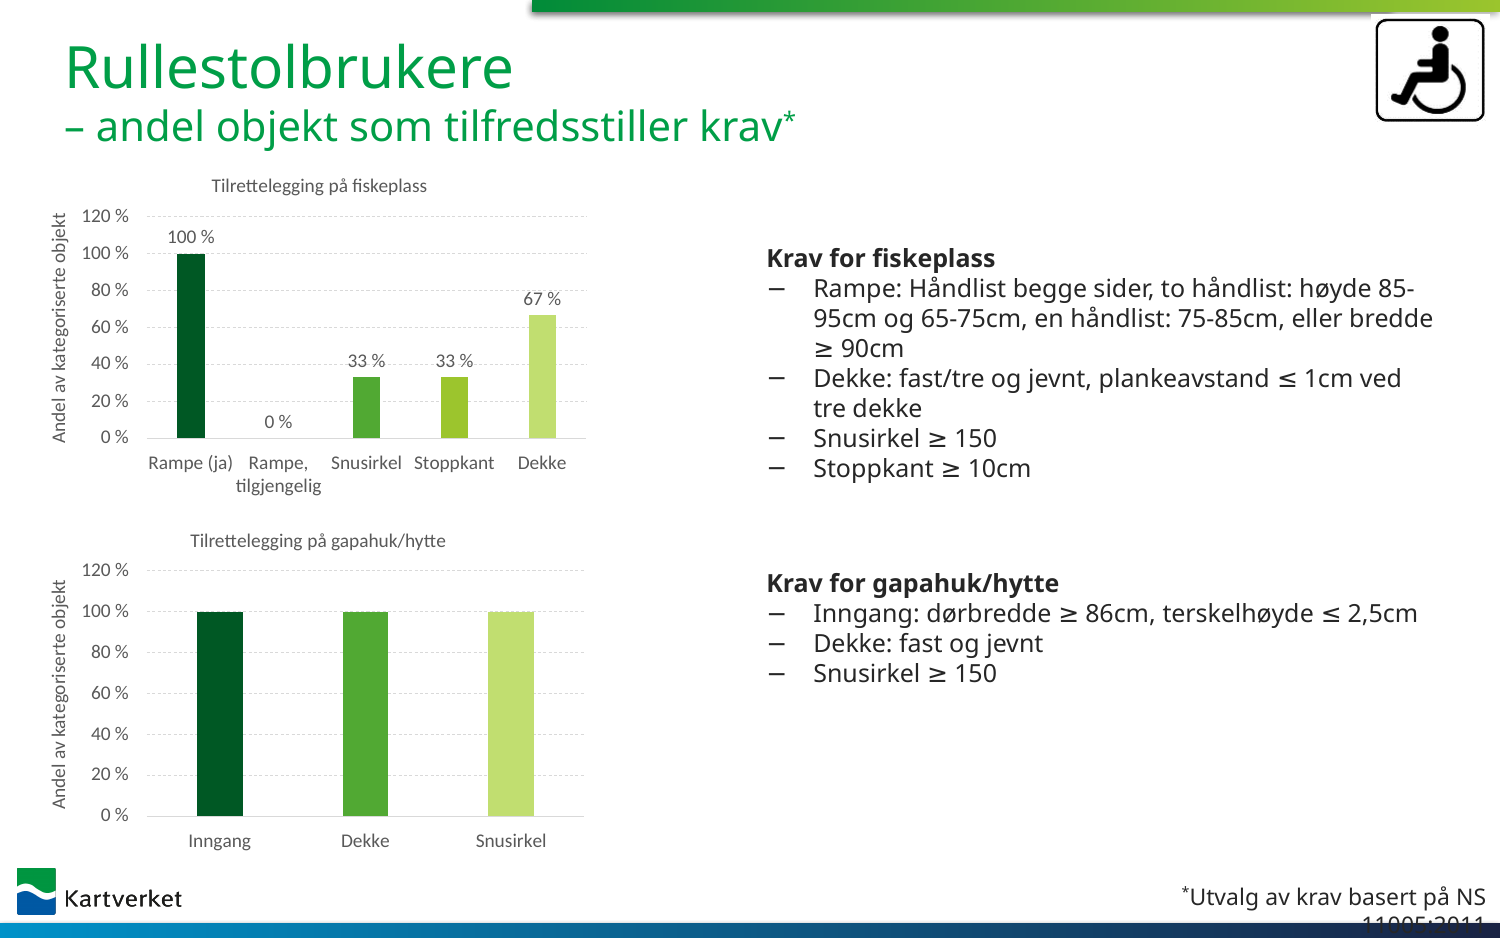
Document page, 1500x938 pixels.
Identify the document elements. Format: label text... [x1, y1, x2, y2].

text_box Krav for fiskeplass Rampe: Håndlist begge sider, to håndlist: høyde 85-95cm og 65-75cm, en håndlist: 75-85cm, eller bredde ≥ 90cm Dekke: fast/tre og jevnt, plankeavstand ≤ 1cm ved tre dekke Snusirkel ≥ 150 Stoppkant ≥ 10cm [751, 235, 1452, 490]
text_box Krav for gapahuk/hytte Inngang: dørbredde ≥ 86cm, terskelhøyde ≤ 2,5cm Dekke: fast og jevnt Snusirkel ≥ 150 [751, 560, 1452, 695]
picture [41, 520, 596, 859]
picture [41, 166, 598, 505]
picture [1371, 13, 1491, 127]
text_box Rullestolbrukere – andel objekt som tilfredsstiller krav* [49, 29, 1431, 158]
text_box *Utvalg av krav basert på NS 11005:2011 [1068, 873, 1500, 938]
